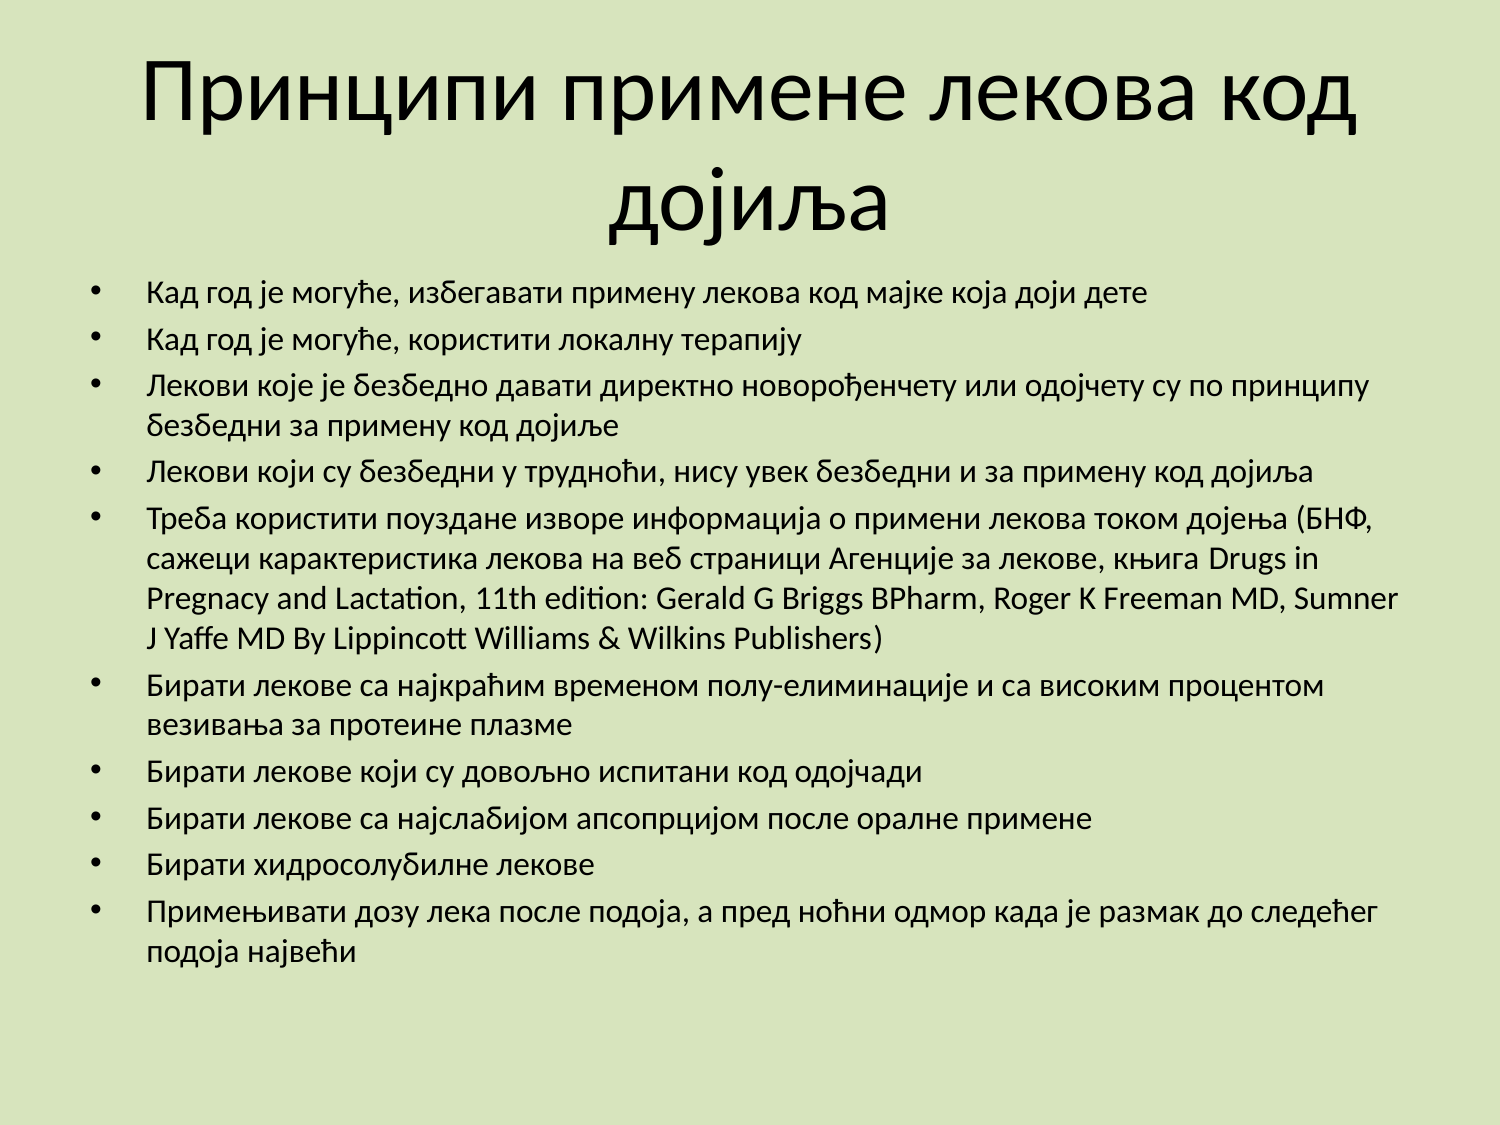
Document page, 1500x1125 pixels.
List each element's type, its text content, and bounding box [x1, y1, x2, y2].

list Кад год је могуће, избегавати примену лекова код мајке која доји дете Кад год је могуће, користити локалну терапију Лекови које је безбедно давати директно новорођенчету или одојчету су по принципу безбедни за примену код дојиље Лекови који су безбедни у трудноћи, нису увек безбедни и за примену код дојиља Треба користити поуздане изворе информација о примени лекова током дојења (БНФ, сажеци карактеристика лекова на веб страници Агенције за лекове, књига Drugs in Pregnacy and Lactation, 11th edition: Gerald G Briggs BPharm, Roger K Freeman MD, Sumner J Yaffe MD By Lippincott Williams & Wilkins Publishers) Бирати лекове са најкраћим временом полу-елиминације и са високим процентом везивања за протеине плазме Бирати лекове који су довољно испитани код одојчади Бирати лекове са најслабијом апсопрцијом после оралне примене Бирати хидросолубилне лекове Примењивати дозу лека после подоја, а пред ноћни одмор када је размак до следећег подоја највећи [74, 262, 1426, 1006]
title Принципи примене лекова код дојиља [74, 44, 1426, 233]
